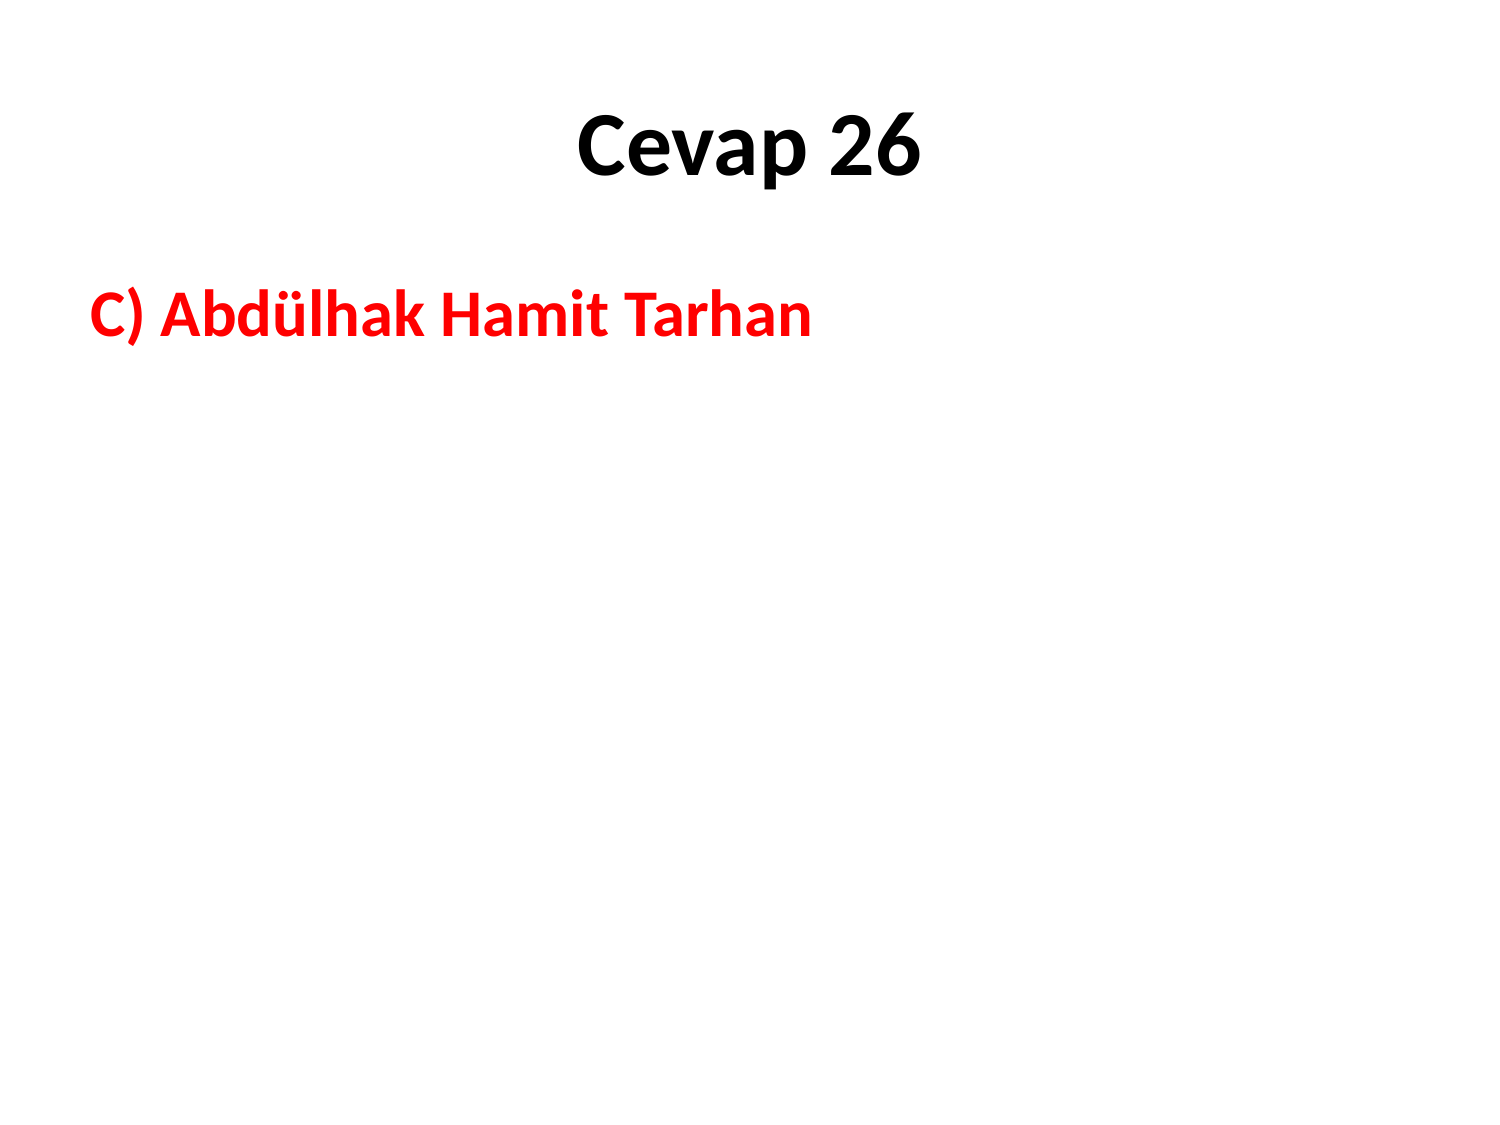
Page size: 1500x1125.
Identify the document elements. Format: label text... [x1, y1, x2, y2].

title Cevap 26 [75, 45, 1425, 233]
list C) Abdülhak Hamit Tarhan [75, 262, 1425, 1005]
